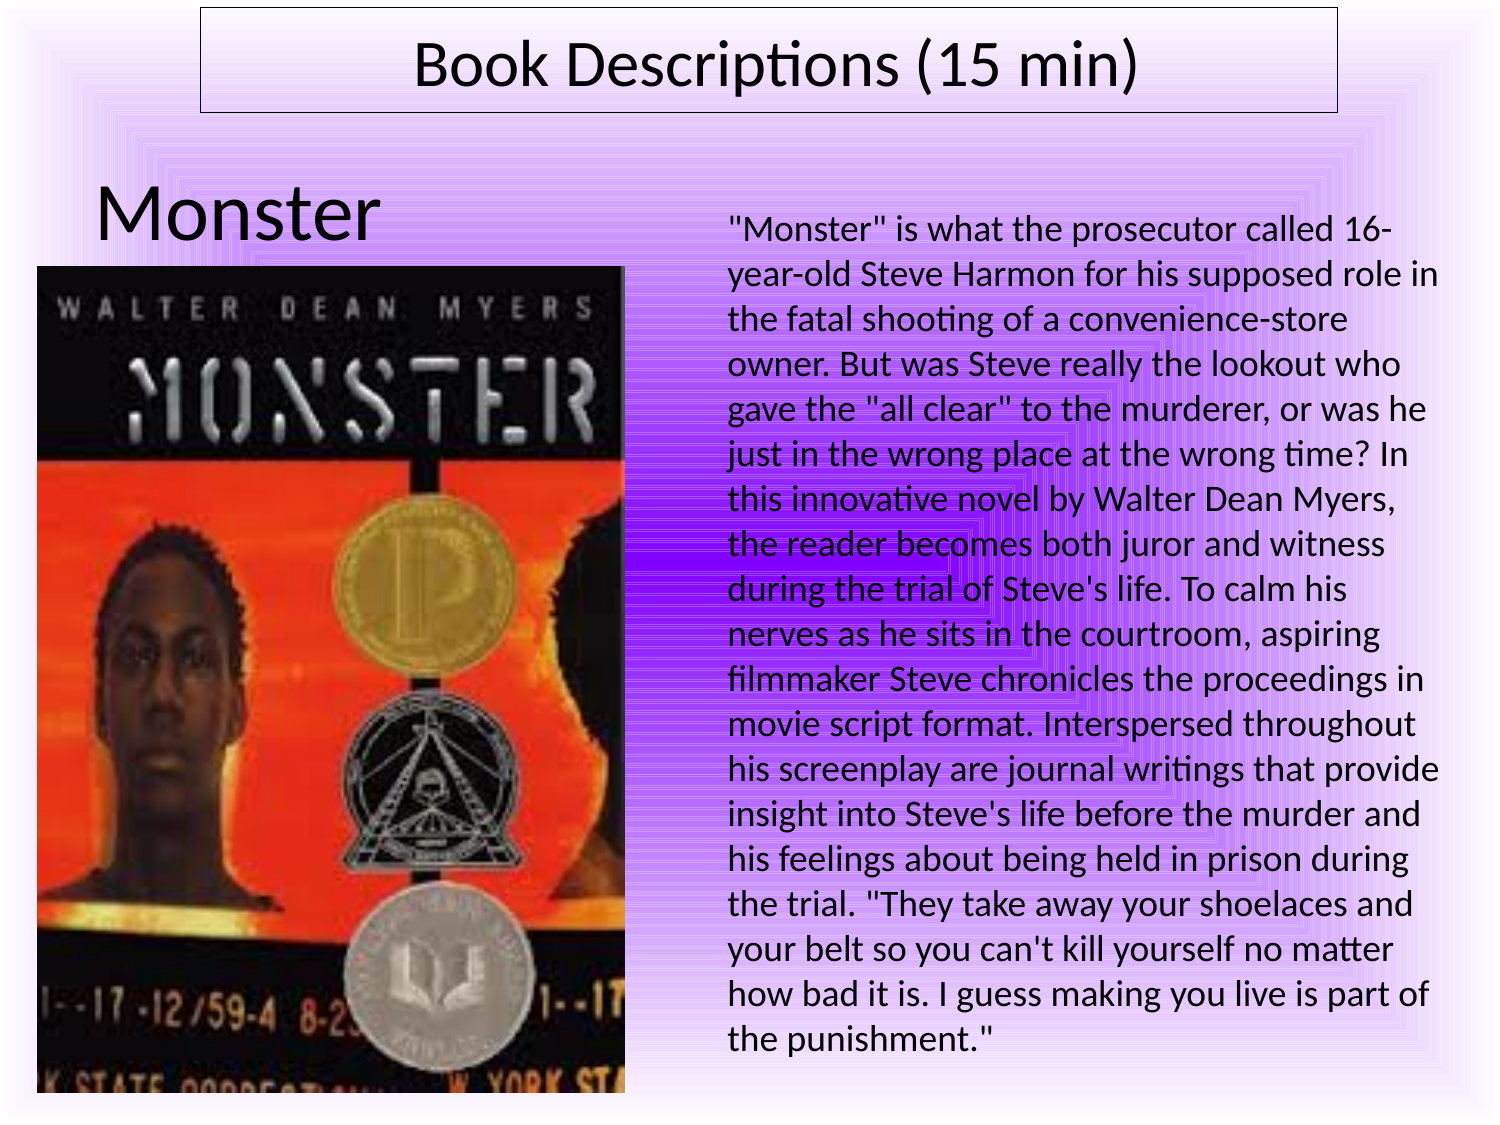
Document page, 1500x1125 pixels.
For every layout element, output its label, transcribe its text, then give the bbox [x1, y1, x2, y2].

title Book Descriptions (15 min) [200, 7, 1338, 113]
text_box "Monster" is what the prosecutor called 16-year-old Steve Harmon for his supposed role in the fatal shooting of a convenience-store owner. But was Steve really the lookout who gave the "all clear" to the murderer, or was he just in the wrong place at the wrong time? In this innovative novel by Walter Dean Myers, the reader becomes both juror and witness during the trial of Steve's life. To calm his nerves as he sits in the courtroom, aspiring filmmaker Steve chronicles the proceedings in movie script format. Interspersed throughout his screenplay are journal writings that provide insight into Steve's life before the murder and his feelings about being held in prison during the trial. "They take away your shoelaces and your belt so you can't kill yourself no matter how bad it is. I guess making you live is part of the punishment." [712, 196, 1463, 1067]
text_box Monster [79, 149, 398, 264]
picture [37, 265, 626, 1094]
